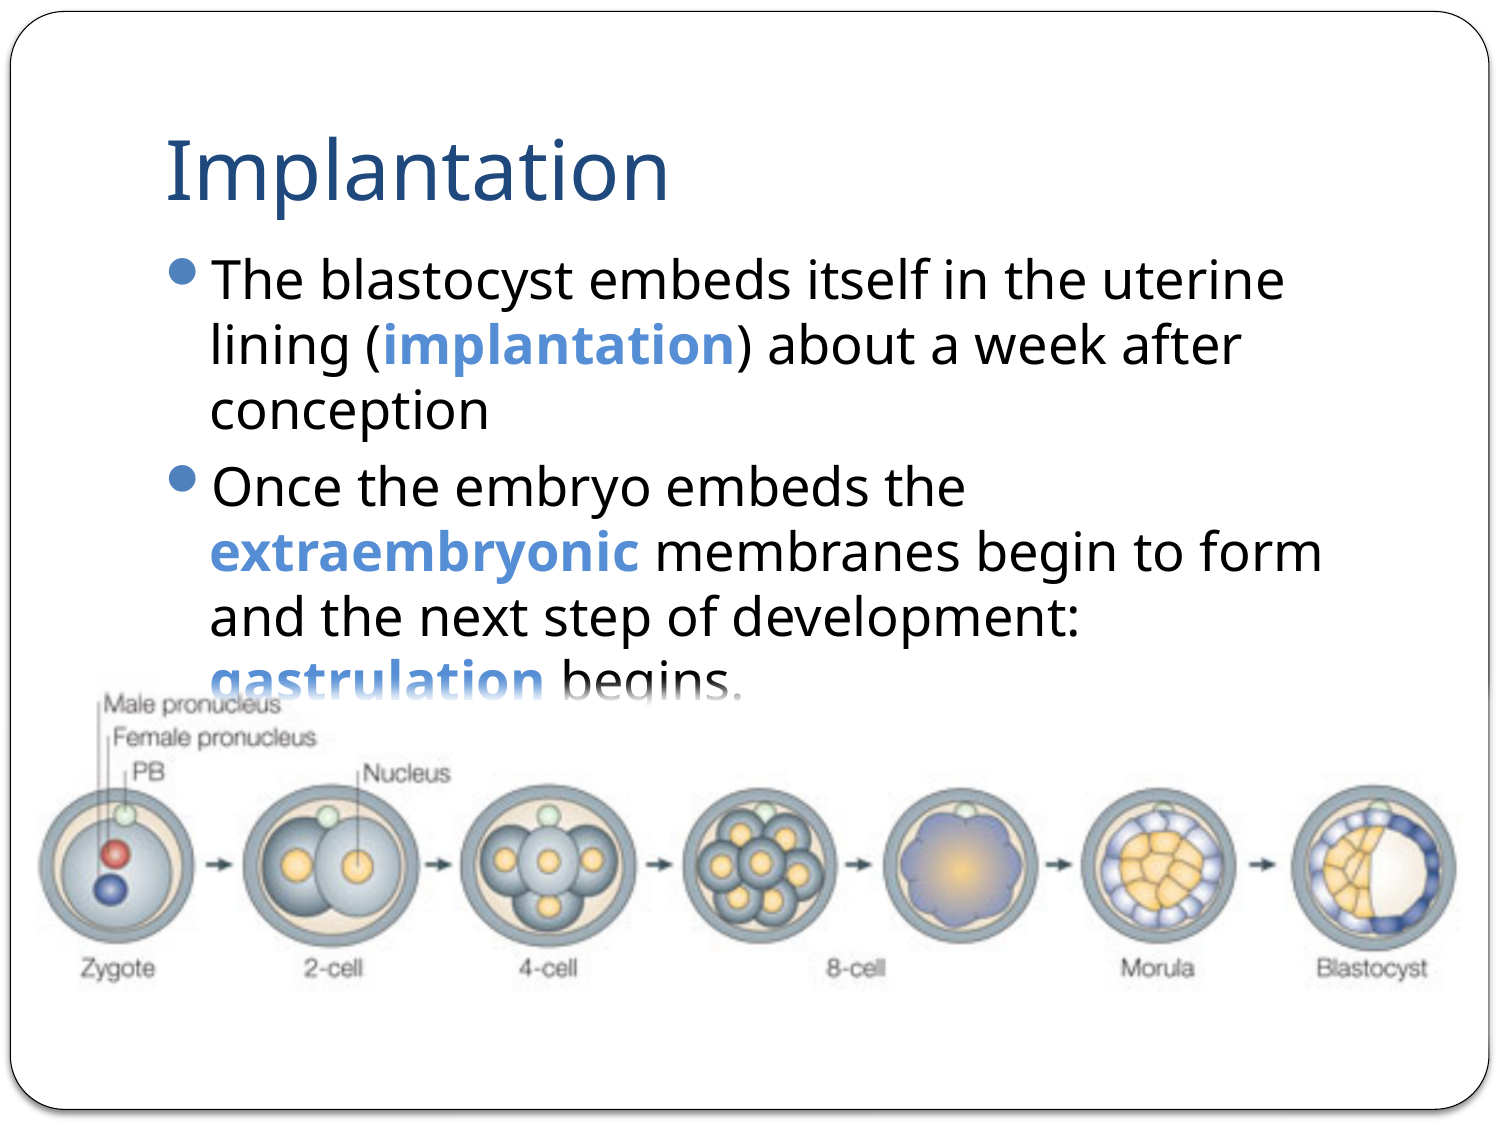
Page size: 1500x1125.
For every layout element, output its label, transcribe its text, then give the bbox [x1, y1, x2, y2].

list The blastocyst embeds itself in the uterine lining (implantation) about a week after conception Once the embryo embeds the extraembryonic membranes begin to form and the next step of development: gastrulation begins. [150, 237, 1425, 673]
picture [17, 674, 1500, 1063]
title Implantation [150, 45, 1425, 233]
